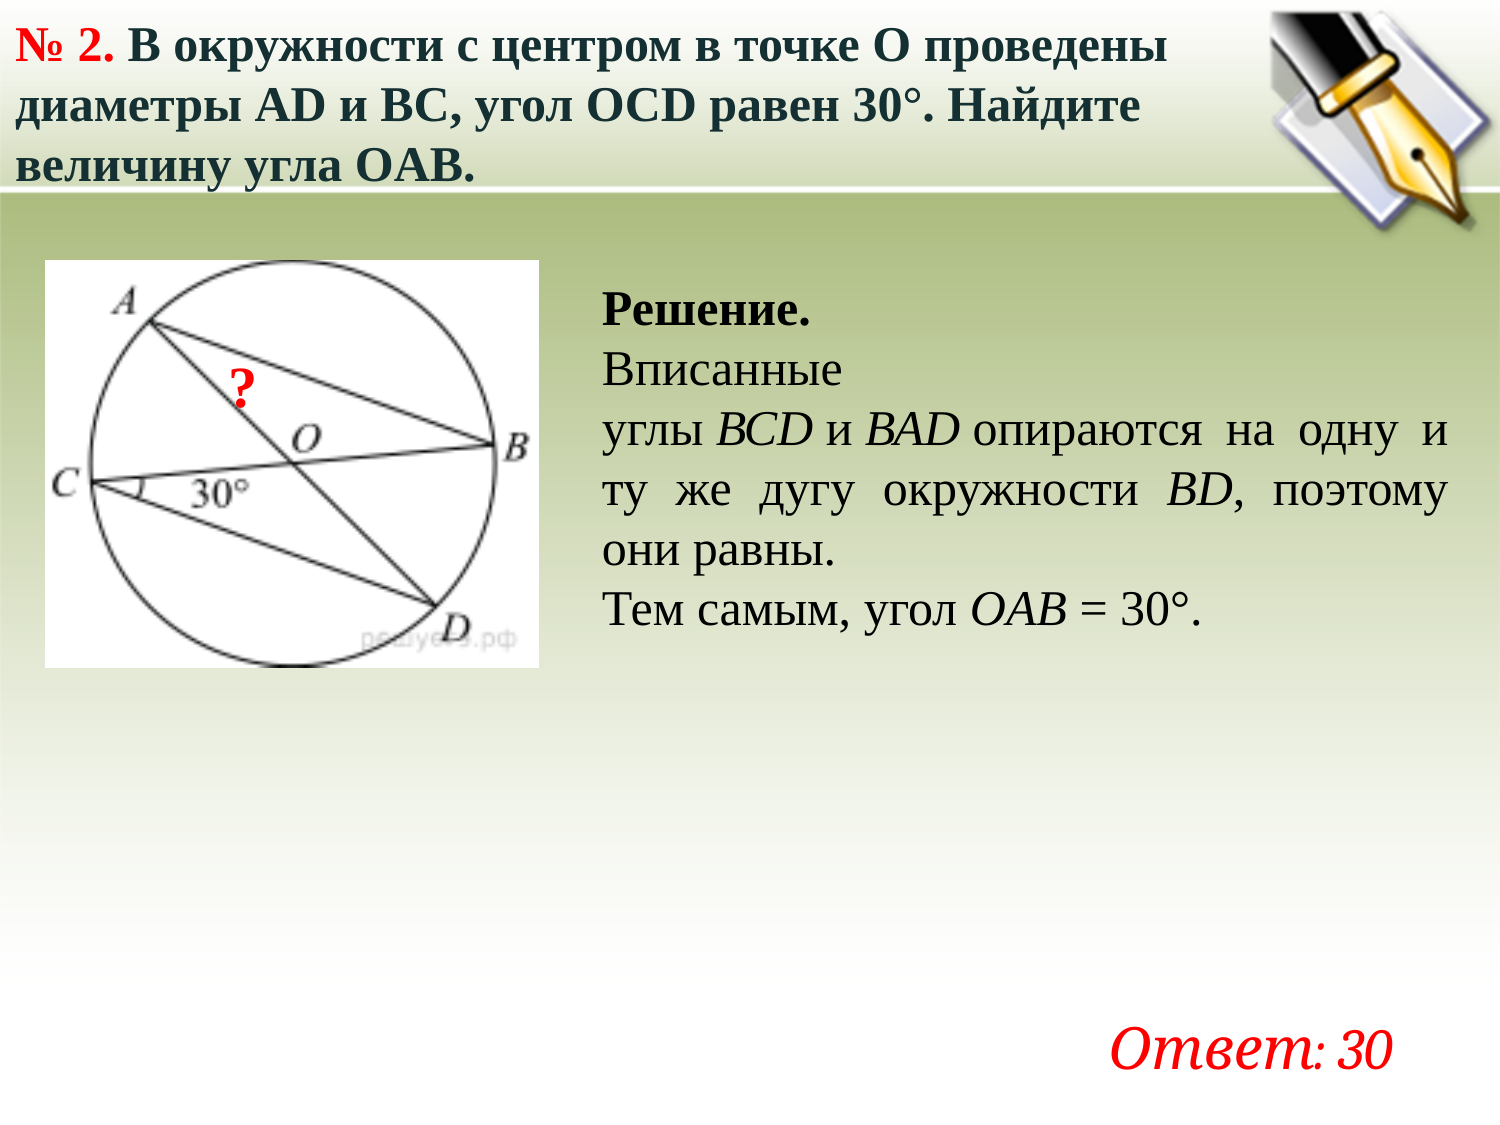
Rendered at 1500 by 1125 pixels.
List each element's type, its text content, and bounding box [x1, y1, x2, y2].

text_box Решение. Вписанные углы ВСD и ВАD опираются на одну и ту же дугу окружности BD, поэтому они равны. Тем самым, угол OAB = 30°. [587, 268, 1464, 704]
text_box Ответ: 30 [1093, 998, 1408, 1089]
text_box № 2. В окружности с центром в точке О проведены диаметры AD и BC, угол OCD равен 30°. Найдите величину угла OAB. [0, 4, 1316, 260]
picture [0, 0, 1500, 1125]
